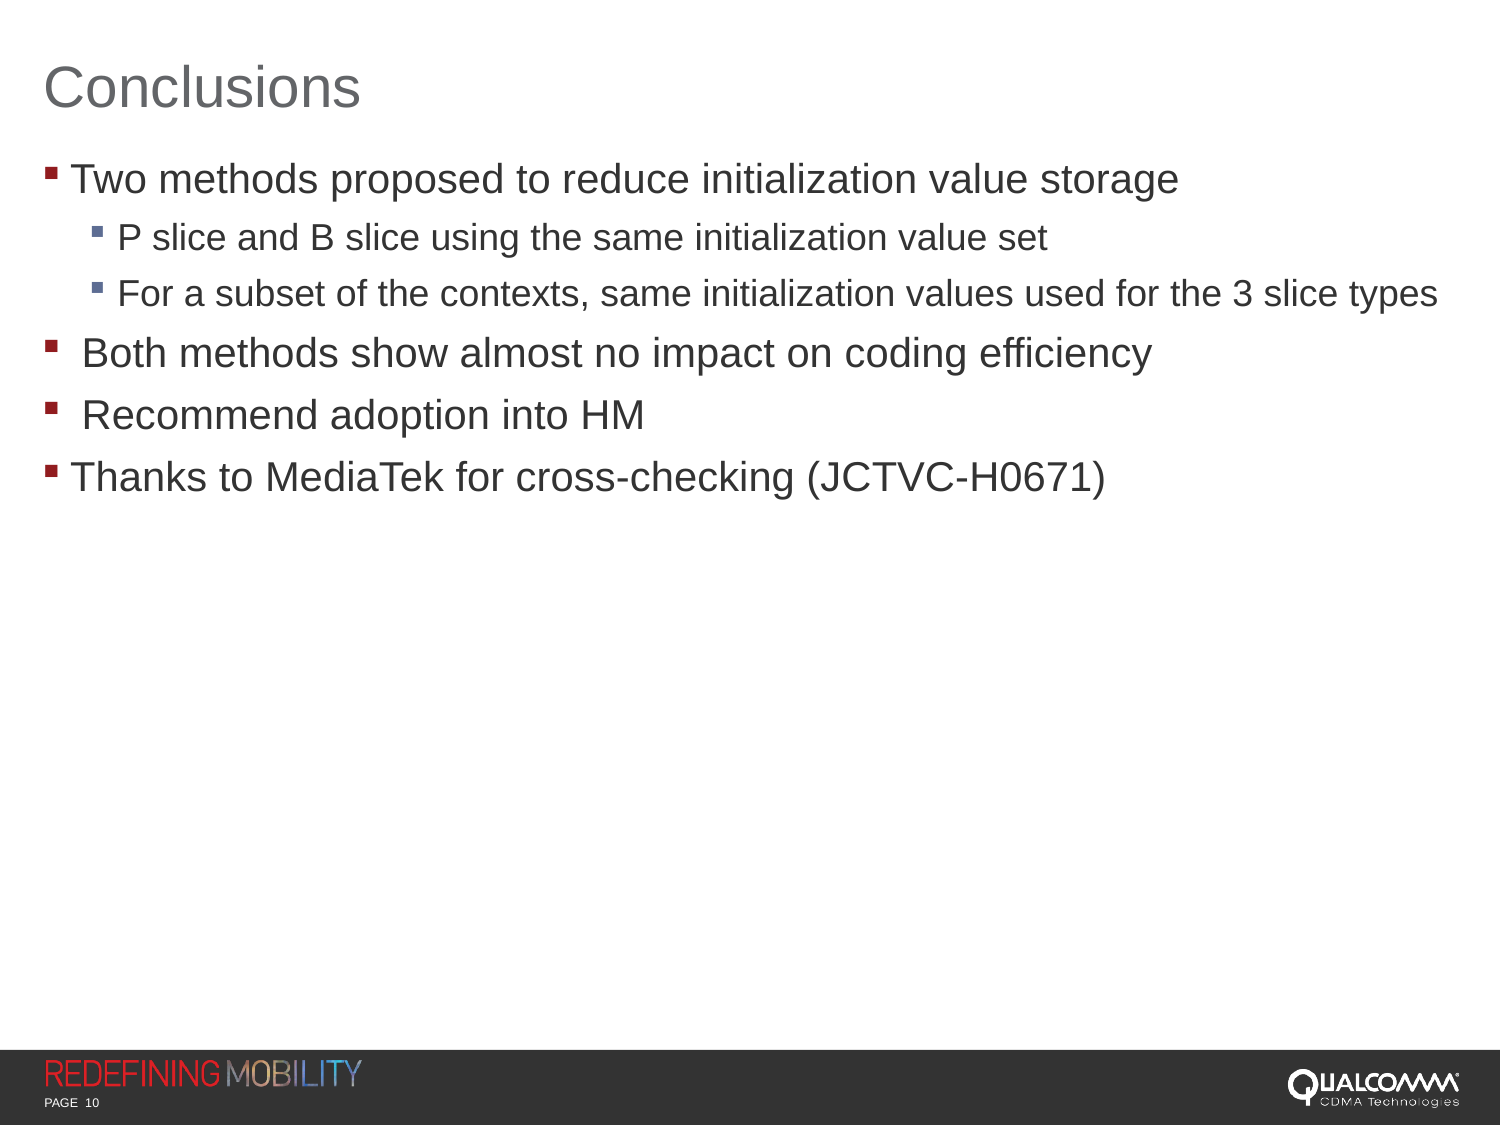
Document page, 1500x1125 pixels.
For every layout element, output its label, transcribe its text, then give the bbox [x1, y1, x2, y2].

list Two methods proposed to reduce initialization value storage P slice and B slice using the same initialization value set For a subset of the contexts, same initialization values used for the 3 slice types Both methods show almost no impact on coding efficiency Recommend adoption into HM Thanks to MediaTek for cross-checking (JCTVC-H0671) [26, 148, 1457, 1021]
picture [30, 1048, 372, 1099]
picture [1278, 1058, 1478, 1114]
title Conclusions [28, 44, 1462, 138]
